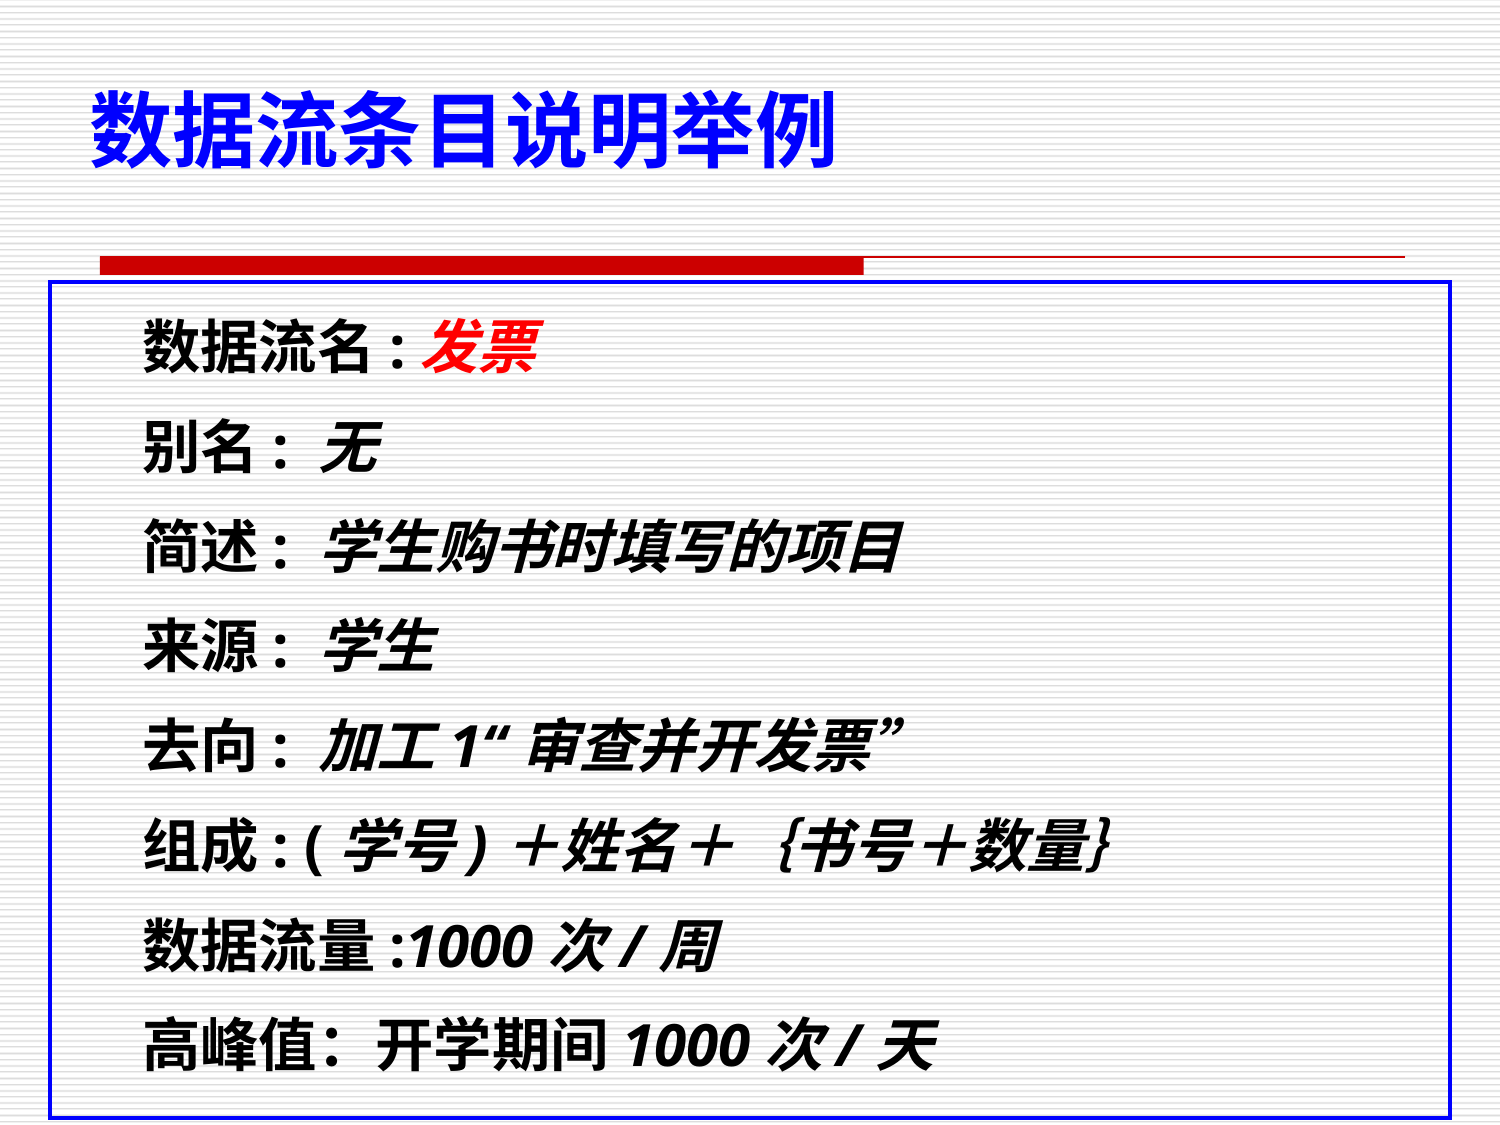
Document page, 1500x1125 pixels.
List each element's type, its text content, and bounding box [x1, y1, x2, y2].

text_box 数据流条目说明举例 [74, 45, 1437, 212]
text_box 数据流名:发票 别名: 无 简述: 学生购书时填写的项目 来源: 学生 去向: 加工1“审查并开发票” 组成: (学号)＋姓名＋｛书号＋数量｝ 数据流量:1000次/周 高峰值：开学期间1000次/天 [50, 282, 1450, 1118]
picture [0, 0, 1500, 1125]
